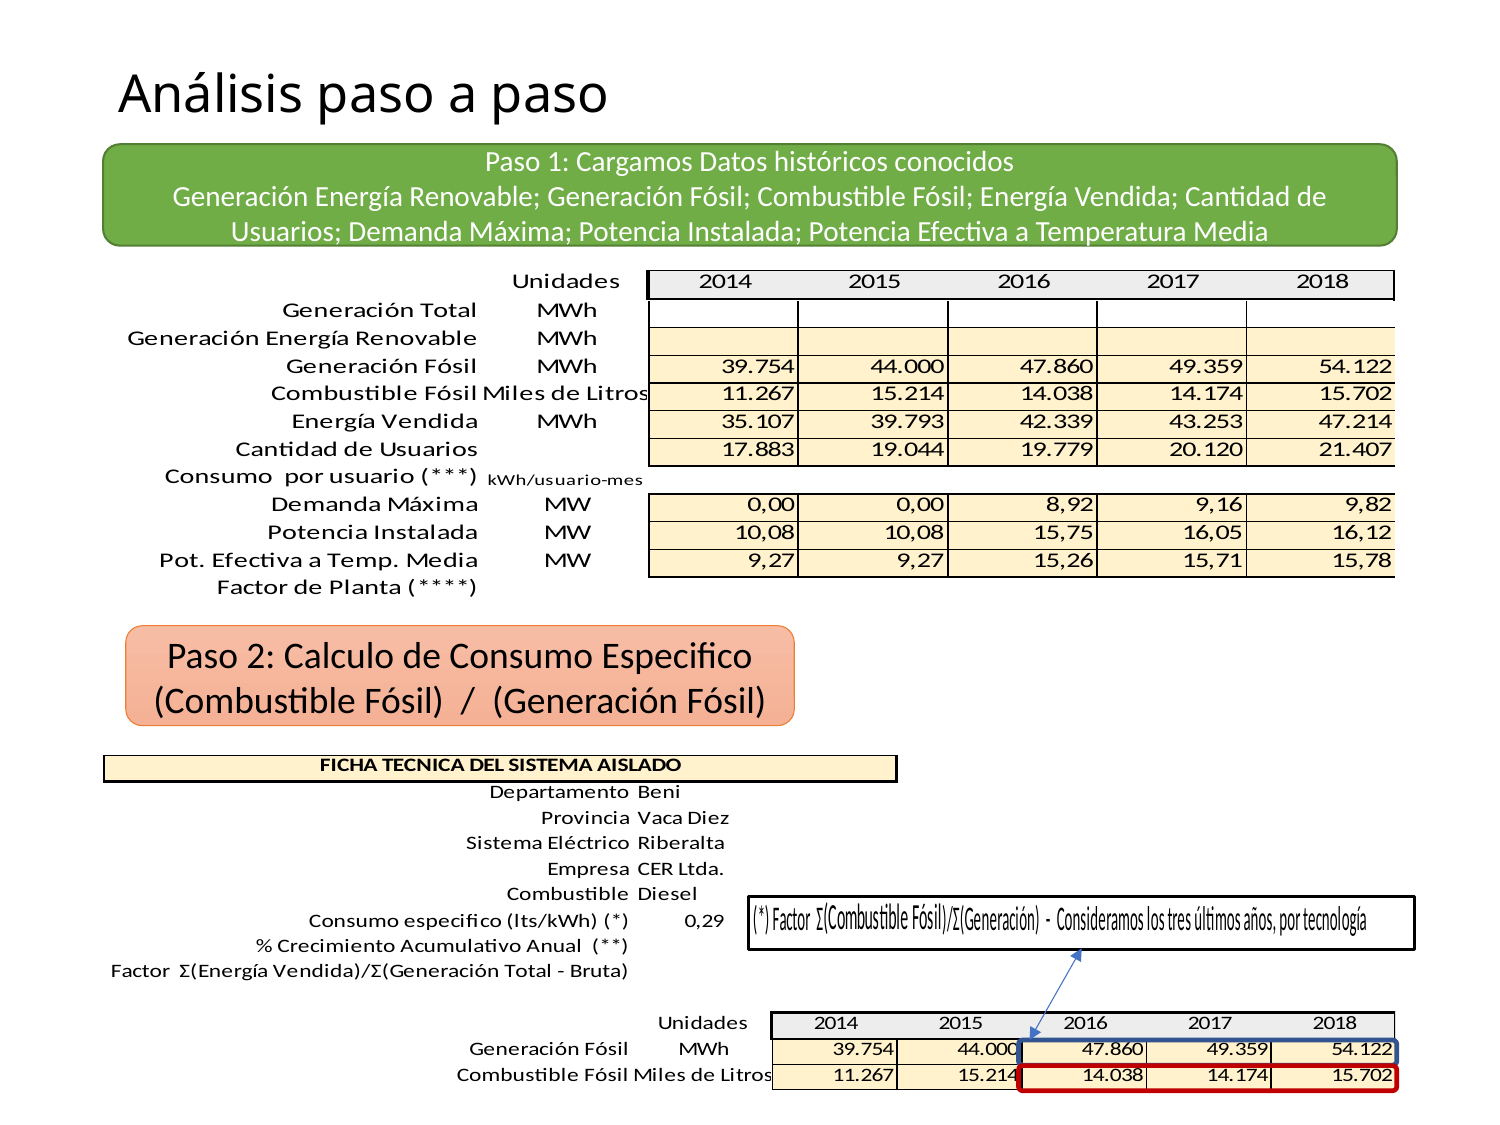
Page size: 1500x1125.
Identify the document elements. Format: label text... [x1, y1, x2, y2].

picture [103, 754, 1414, 1091]
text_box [1029, 948, 1082, 1040]
title Análisis paso a paso [103, 59, 1397, 132]
text_box Paso 1: Cargamos Datos históricos conocidos Generación Energía Renovable; Generación Fósil; Combustible Fósil; Energía Vendida; Cantidad de Usuarios; Demanda Máxima; Potencia Instalada; Potencia Efectiva a Temperatura Media [102, 143, 1398, 247]
text_box Paso 2: Calculo de Consumo Especifico (Combustible Fósil) / (Generación Fósil) [125, 625, 795, 727]
picture [103, 269, 1397, 606]
